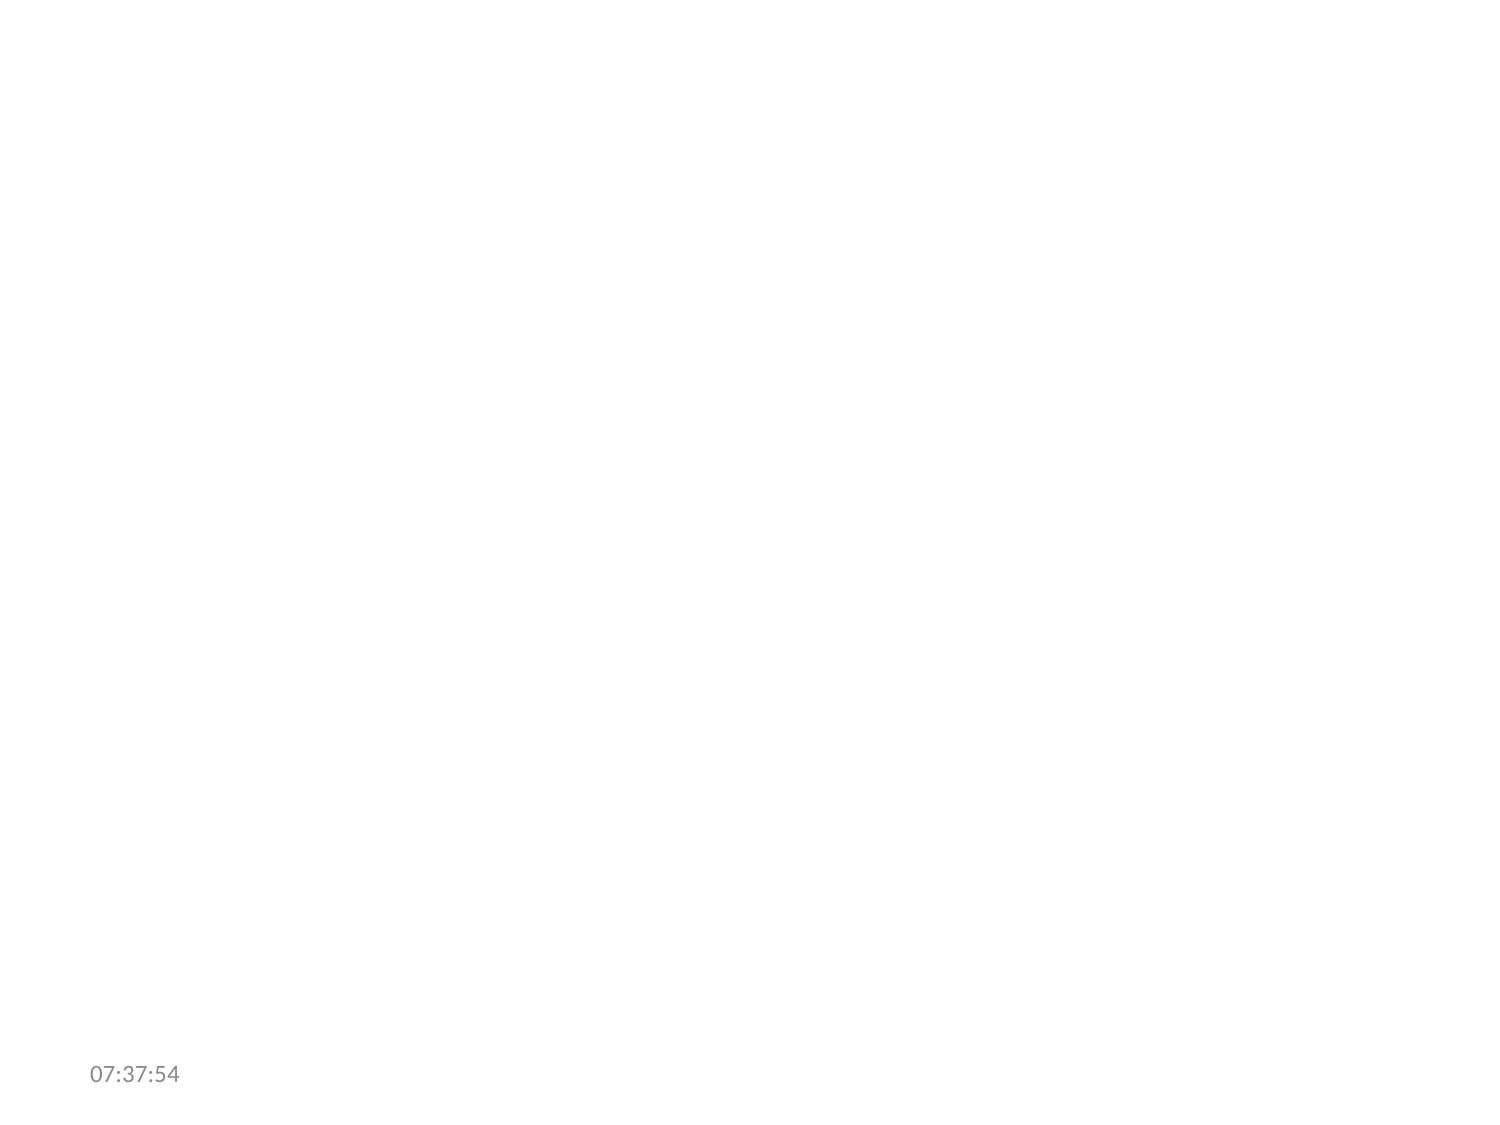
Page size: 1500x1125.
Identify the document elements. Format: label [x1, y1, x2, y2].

slide_number [75, 1042, 425, 1103]
